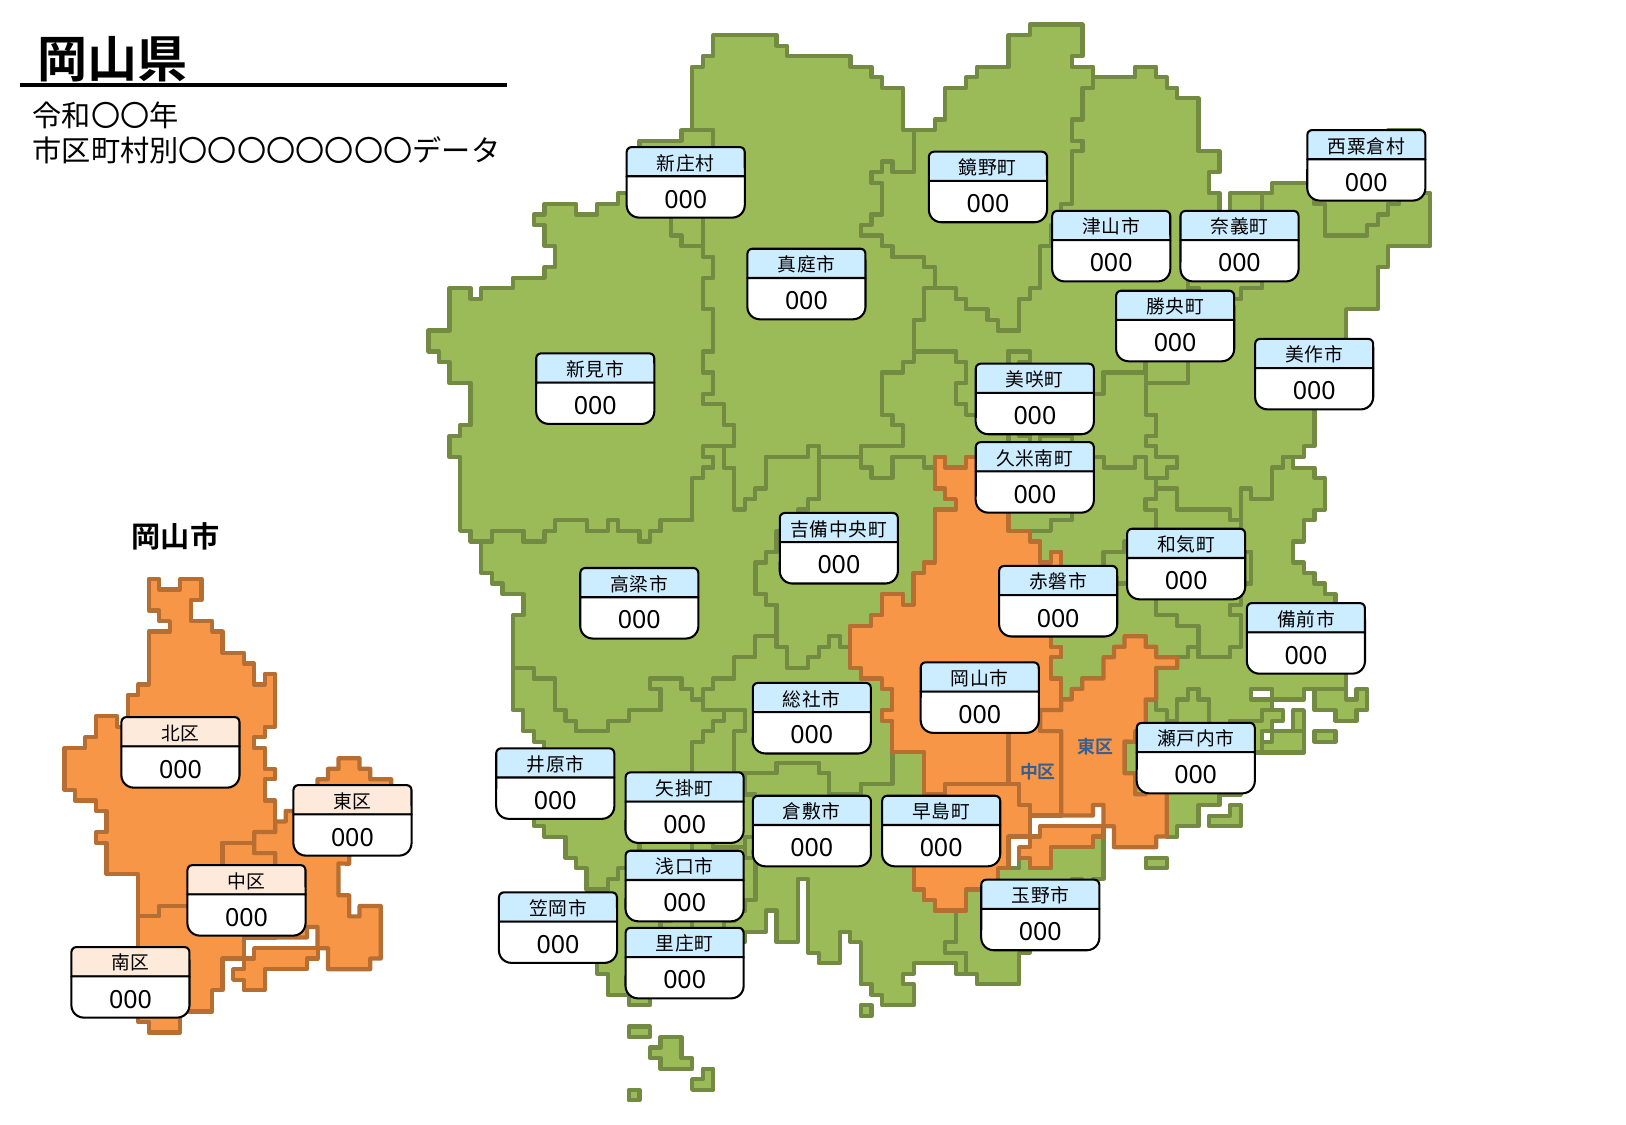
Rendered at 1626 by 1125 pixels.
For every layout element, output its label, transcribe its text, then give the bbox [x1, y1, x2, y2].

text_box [428, 24, 1431, 1101]
text_box 岡山県 [22, 20, 203, 83]
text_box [1180, 210, 1299, 282]
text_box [924, 654, 1130, 858]
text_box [998, 565, 1118, 637]
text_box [1136, 722, 1256, 794]
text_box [928, 151, 1048, 223]
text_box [64, 578, 392, 1033]
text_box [625, 928, 744, 999]
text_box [1115, 290, 1235, 362]
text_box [980, 879, 1100, 951]
text_box 令和〇〇年 市区町村別〇〇〇〇〇〇〇〇データ [17, 89, 423, 175]
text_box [71, 946, 190, 1018]
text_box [1051, 210, 1171, 282]
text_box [850, 456, 1178, 799]
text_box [625, 850, 744, 922]
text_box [1307, 129, 1426, 201]
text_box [121, 716, 240, 788]
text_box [187, 864, 306, 936]
text_box 岡山市 [116, 510, 235, 561]
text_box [625, 772, 744, 844]
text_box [975, 441, 1095, 513]
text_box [495, 748, 615, 820]
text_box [881, 795, 1001, 867]
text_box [535, 353, 655, 425]
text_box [747, 248, 866, 320]
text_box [752, 682, 872, 754]
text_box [580, 567, 699, 639]
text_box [752, 795, 872, 867]
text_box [1126, 528, 1246, 600]
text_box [975, 363, 1095, 435]
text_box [1254, 338, 1374, 410]
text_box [626, 146, 746, 218]
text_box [498, 892, 618, 964]
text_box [920, 662, 1040, 734]
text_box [779, 512, 899, 584]
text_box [850, 800, 1178, 911]
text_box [1246, 602, 1366, 674]
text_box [293, 784, 412, 856]
